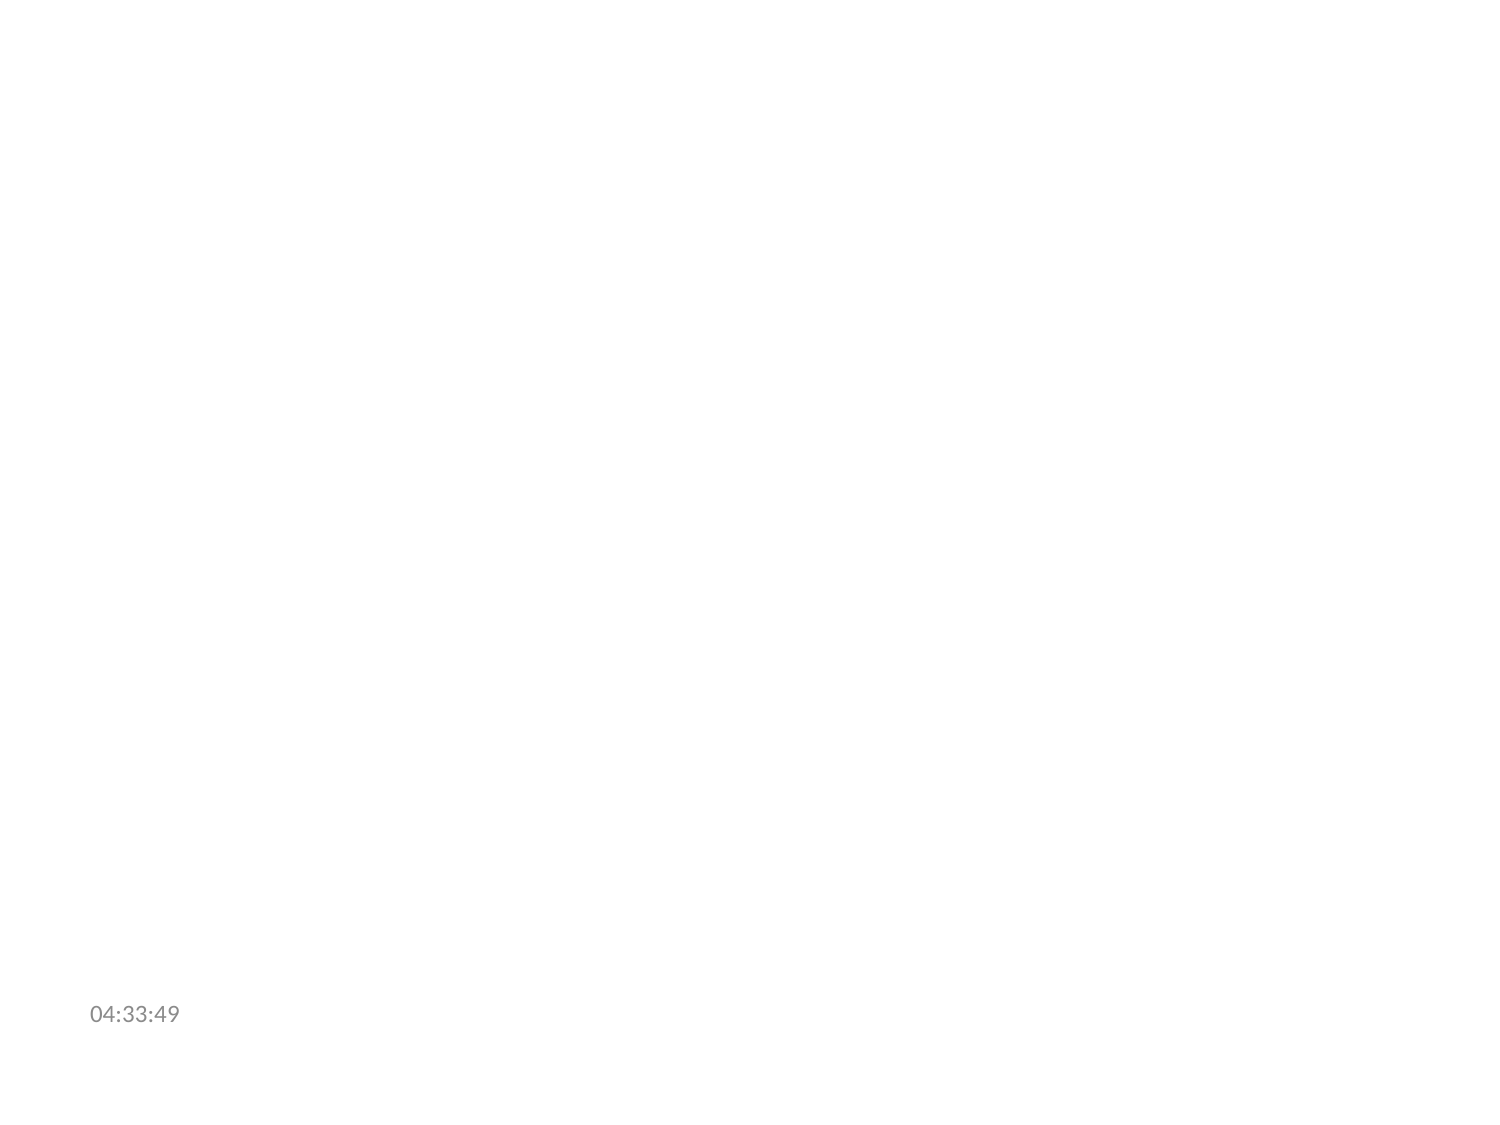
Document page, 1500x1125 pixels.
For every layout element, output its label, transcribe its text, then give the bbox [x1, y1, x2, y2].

text_box 15:35:09 [75, 982, 425, 1043]
